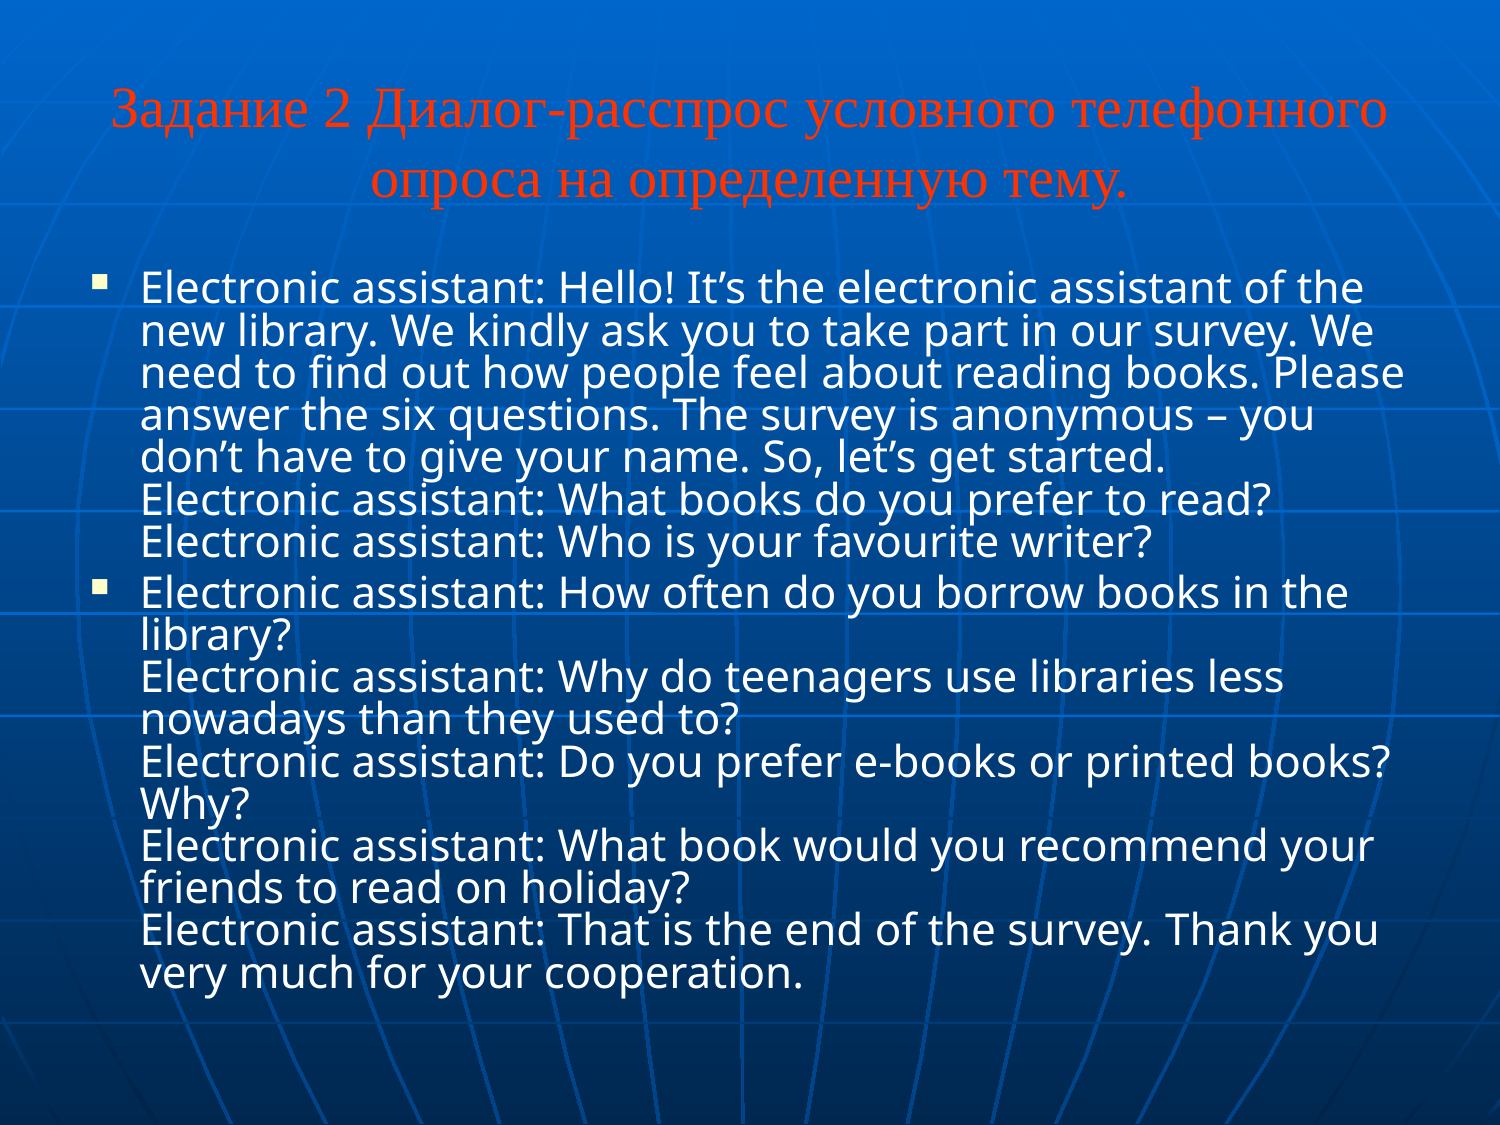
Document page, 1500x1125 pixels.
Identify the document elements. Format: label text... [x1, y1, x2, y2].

list Electronic assistant: Hello! It’s the electronic assistant of the new library. We kindly ask you to take part in our survey. We need to find out how people feel about reading books. Please answer the six questions. The survey is anonymous – you don’t have to give your name. So, let’s get started. Electronic assistant: What books do you prefer to read? Electronic assistant: Who is your favourite writer? Electronic assistant: How often do you borrow books in the library? Electronic assistant: Why do teenagers use libraries less nowadays than they used to? Electronic assistant: Do you prefer e-books or printed books? Why? Electronic assistant: What book would you recommend your friends to read on holiday? Electronic assistant: That is the end of the survey. Thank you very much for your cooperation. [74, 262, 1426, 1006]
title Задание 2 Диалог-расспрос условного телефонного опроса на определенную тему. [74, 45, 1426, 233]
